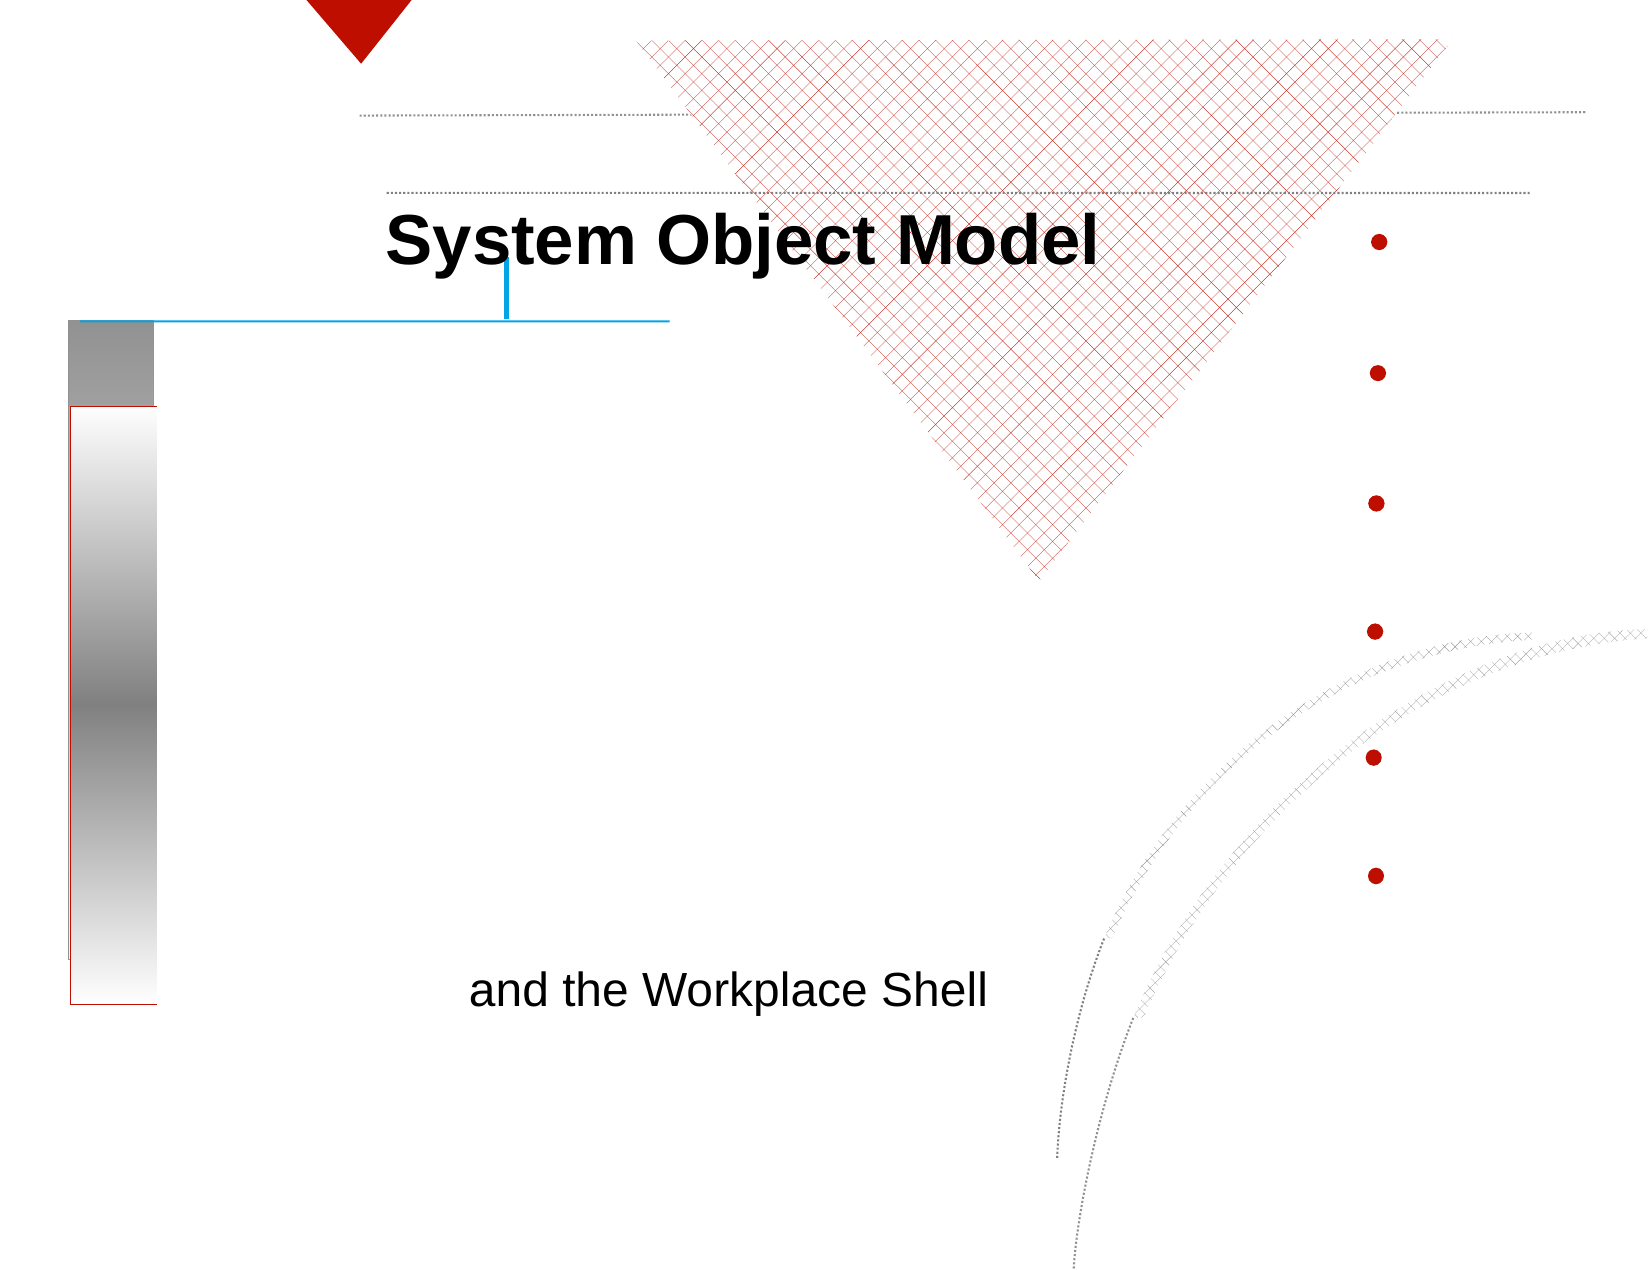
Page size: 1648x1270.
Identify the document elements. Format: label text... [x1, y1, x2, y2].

text_box [635, 39, 1453, 193]
text_box [1368, 495, 1385, 512]
text_box [69, 406, 157, 1005]
text_box [1369, 365, 1387, 382]
text_box and the Workplace Shell [215, 958, 1243, 1016]
text_box [1367, 867, 1385, 885]
text_box [1366, 623, 1384, 640]
text_box [1096, 938, 1105, 958]
text_box [1057, 1016, 1088, 1159]
text_box System Object Model [385, 193, 1543, 279]
text_box [1365, 749, 1382, 766]
text_box [1104, 632, 1535, 939]
text_box [813, 279, 1270, 581]
